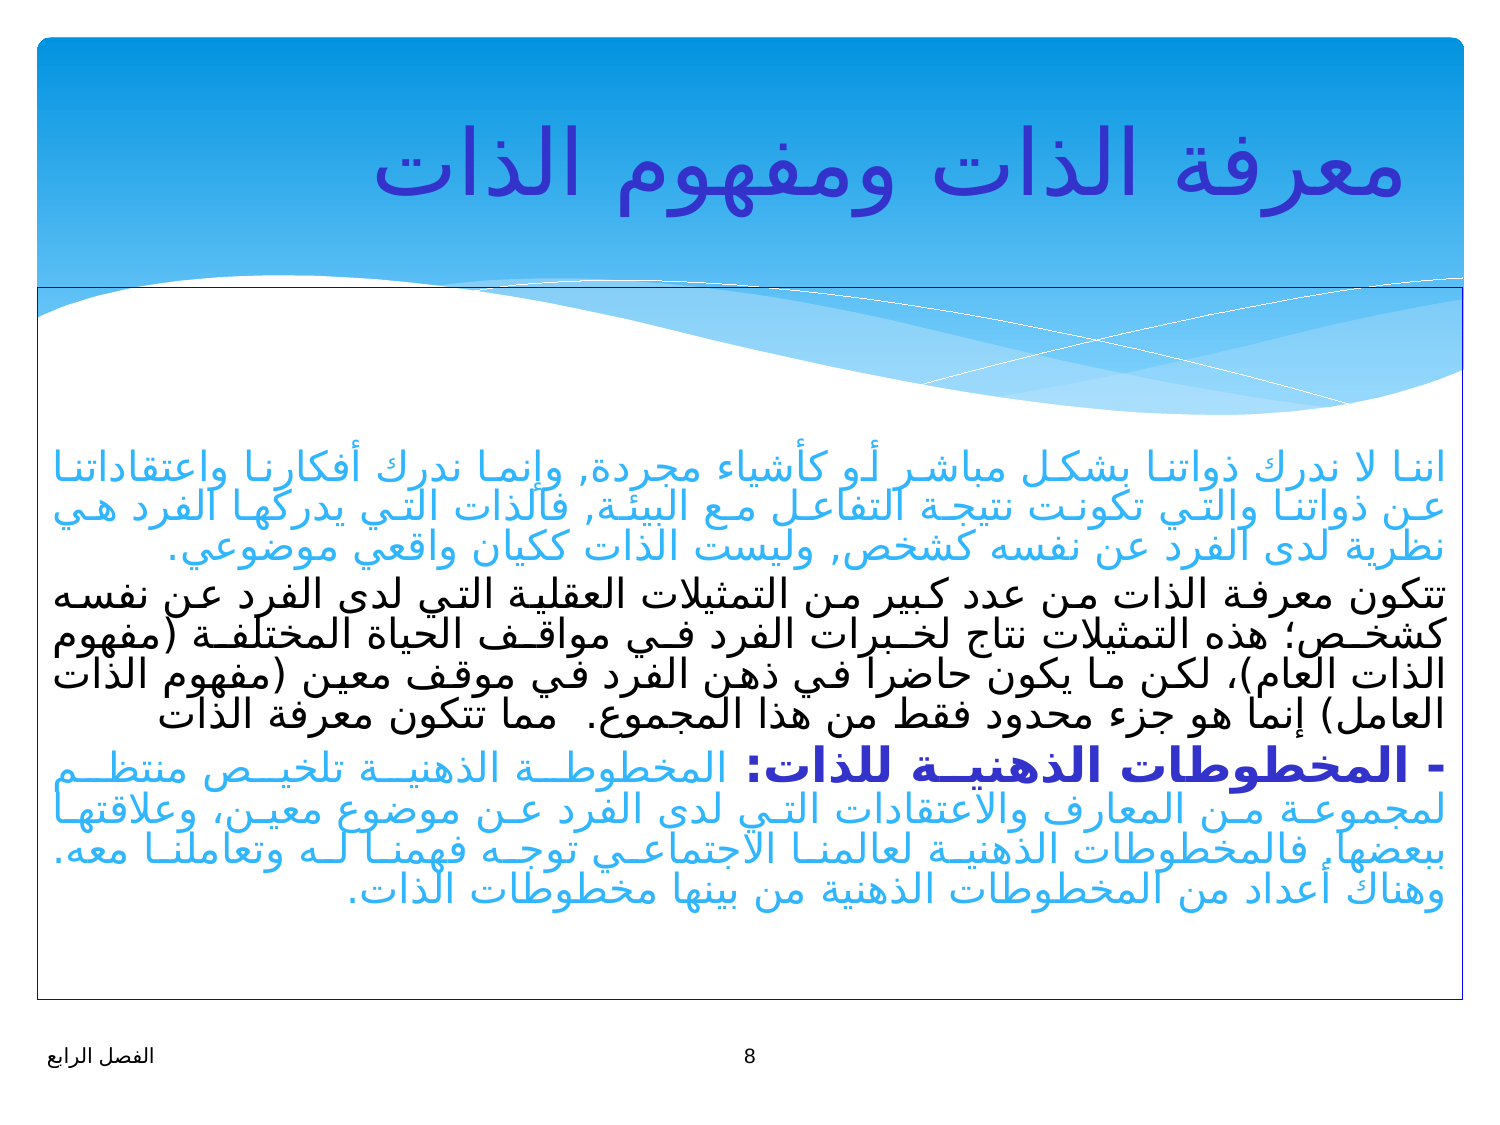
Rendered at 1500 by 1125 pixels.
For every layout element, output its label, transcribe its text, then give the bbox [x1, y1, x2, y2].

footer الفصل الرابع [31, 1025, 653, 1086]
title معرفة الذات ومفهوم الذات [75, 55, 1425, 261]
list اننا لا ندرك ذواتنا بشكل مباشر أو كأشياء مجردة, وإنما ندرك أفكارنا واعتقاداتنا عن ذواتنا والتي تكونت نتيجة التفاعل مع البيئة, فالذات التي يدركها الفرد هي نظرية لدى الفرد عن نفسه كشخص, وليست الذات ككيان واقعي موضوعي. تتكون معرفة الذات من عدد كبير من التمثيلات العقلية التي لدى الفرد عن نفسه كشخص؛ هذه التمثيلات نتاج لخبرات الفرد في مواقف الحياة المختلفة (مفهوم الذات العام)، لكن ما يكون حاضرا في ذهن الفرد في موقف معين (مفهوم الذات العامل) إنما هو جزء محدود فقط من هذا المجموع. مما تتكون معرفة الذات - المخطوطات الذهنية للذات: المخطوطة الذهنية تلخيص منتظم لمجموعة من المعارف والاعتقادات التي لدى الفرد عن موضوع معين، وعلاقتها ببعضها. فالمخطوطات الذهنية لعالمنا الاجتماعي توجه فهمنا له وتعاملنا معه. وهناك أعداد من المخطوطات الذهنية من بينها مخطوطات الذات. [37, 287, 1463, 1000]
slide_number 8 [654, 1025, 846, 1086]
